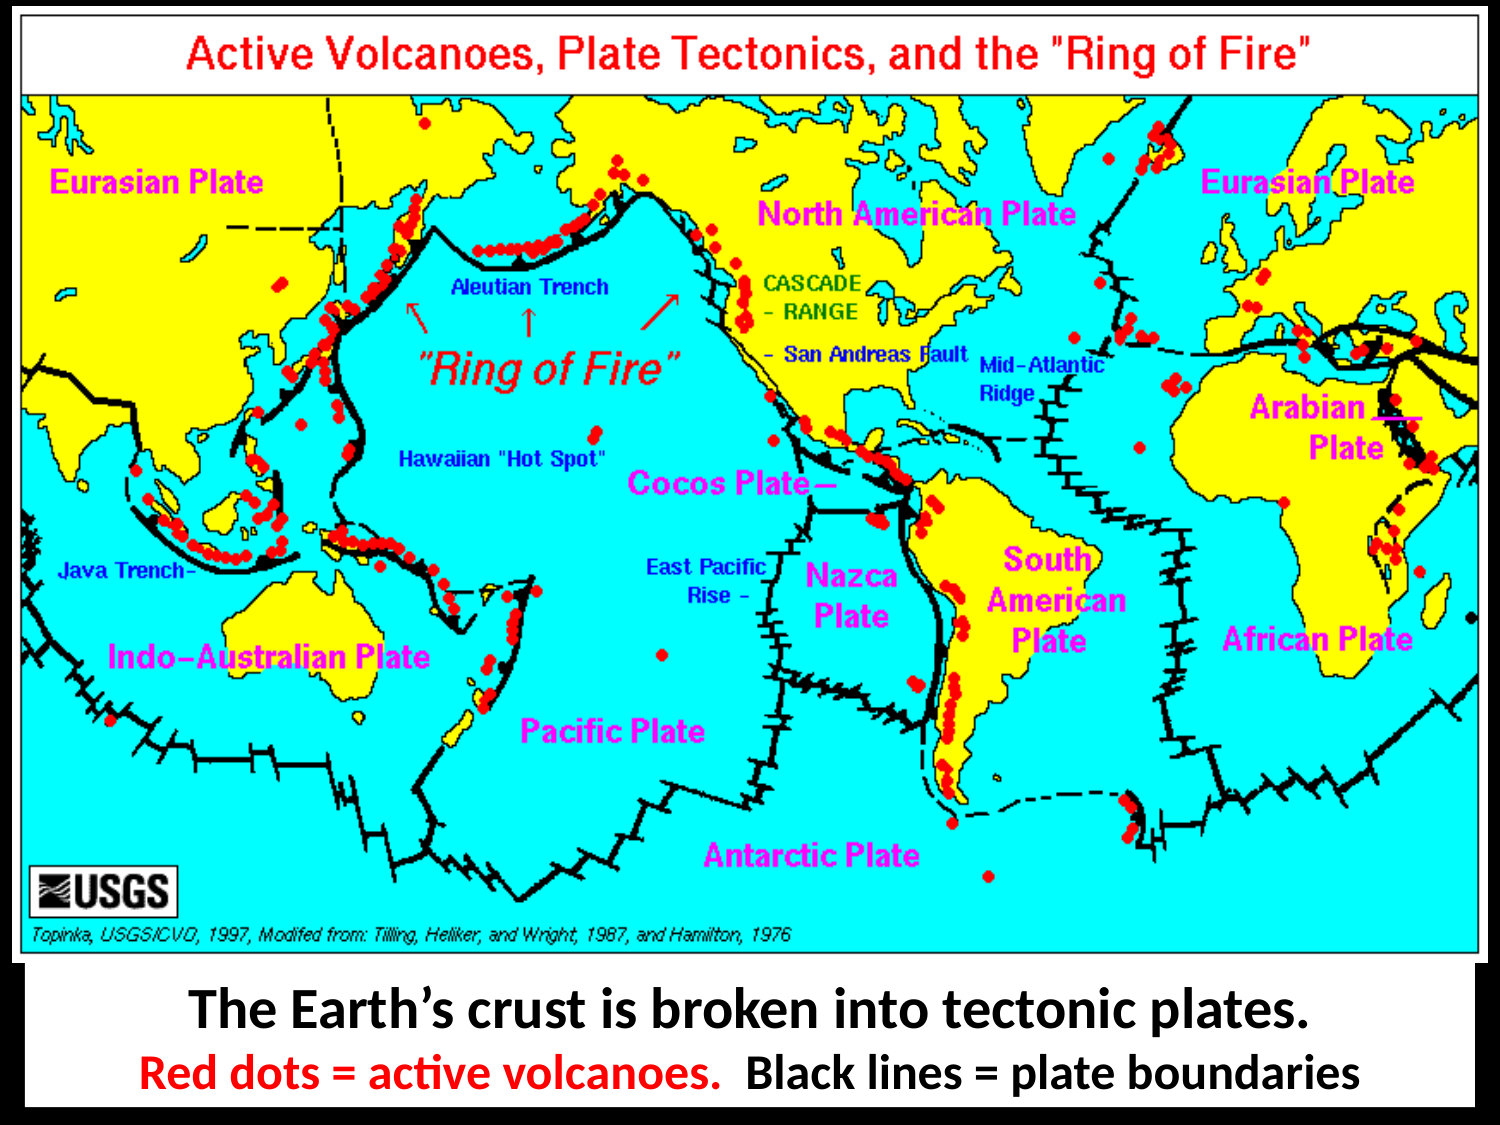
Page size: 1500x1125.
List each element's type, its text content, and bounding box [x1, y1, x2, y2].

text_box The Earth’s crust is broken into tectonic plates. Red dots = active volcanoes. Black lines = plate boundaries [24, 971, 1475, 1108]
picture [12, 5, 1488, 963]
